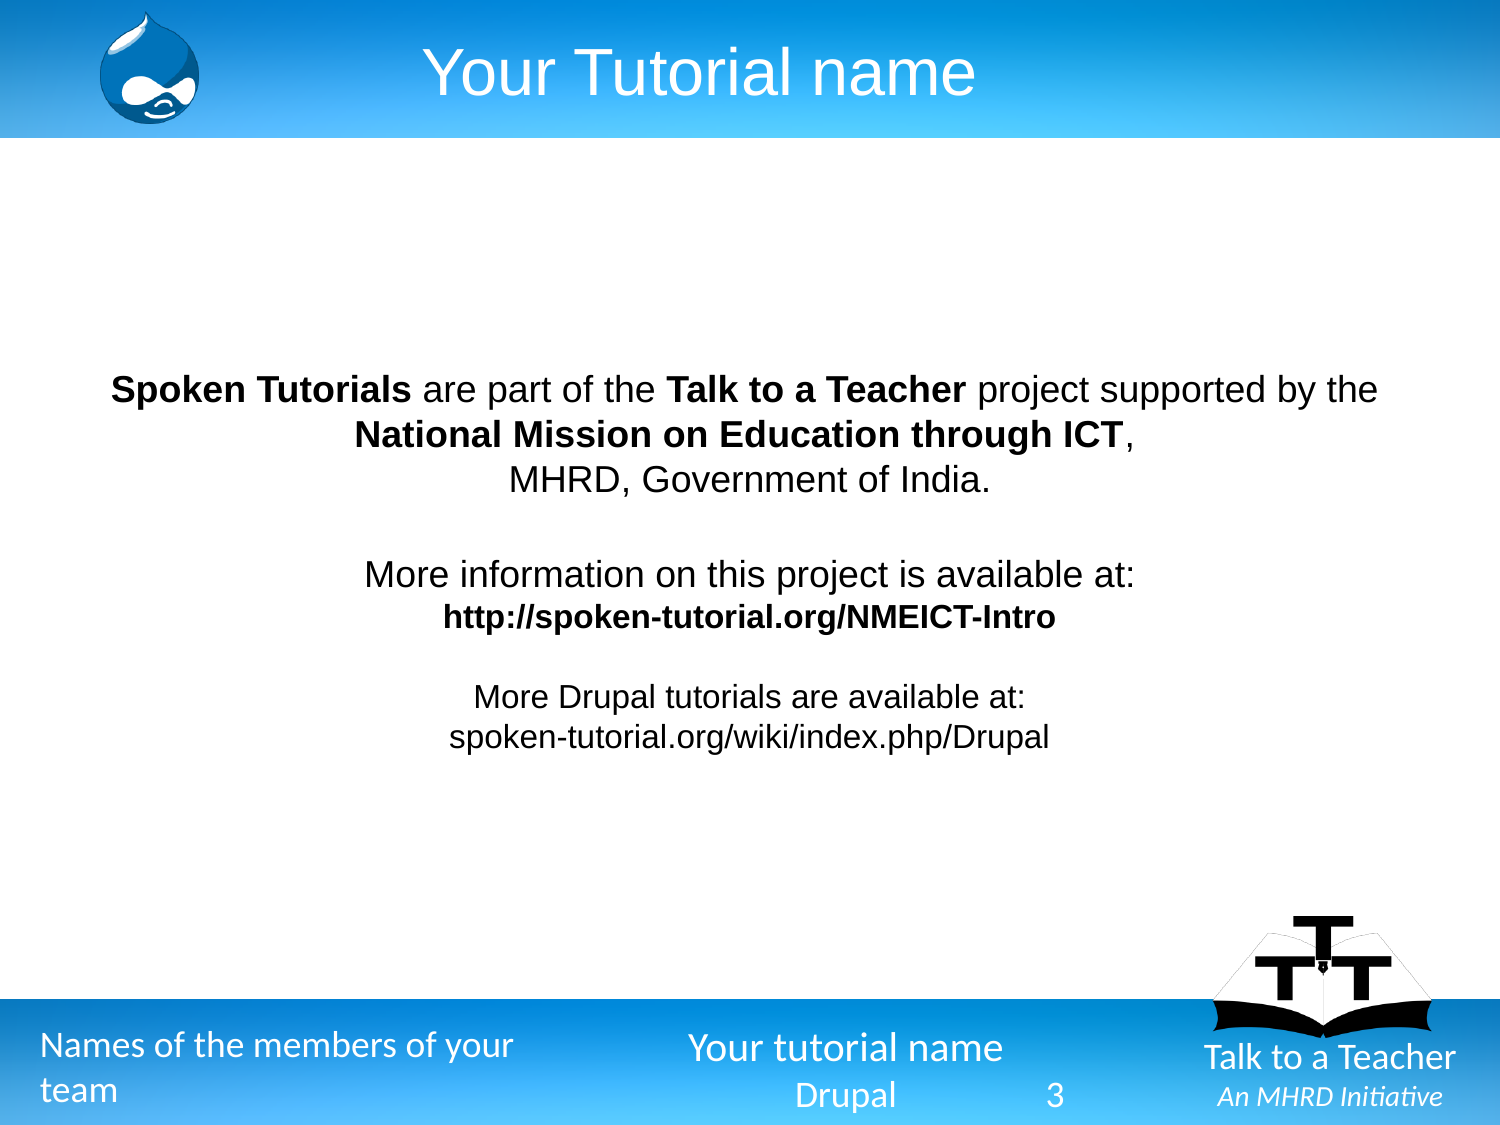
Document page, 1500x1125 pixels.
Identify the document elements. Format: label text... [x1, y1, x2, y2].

picture [0, 916, 1500, 1125]
picture [0, 0, 1500, 138]
text_box Spoken Tutorials are part of the Talk to a Teacher project supported by the National Mission on Education through ICT, MHRD, Government of India. More information on this project is available at: http://spoken-tutorial.org/NMEICT-Intro More Drupal tutorials are available at: spoken-tutorial.org/wiki/index.php/Drupal [56, 358, 1444, 763]
